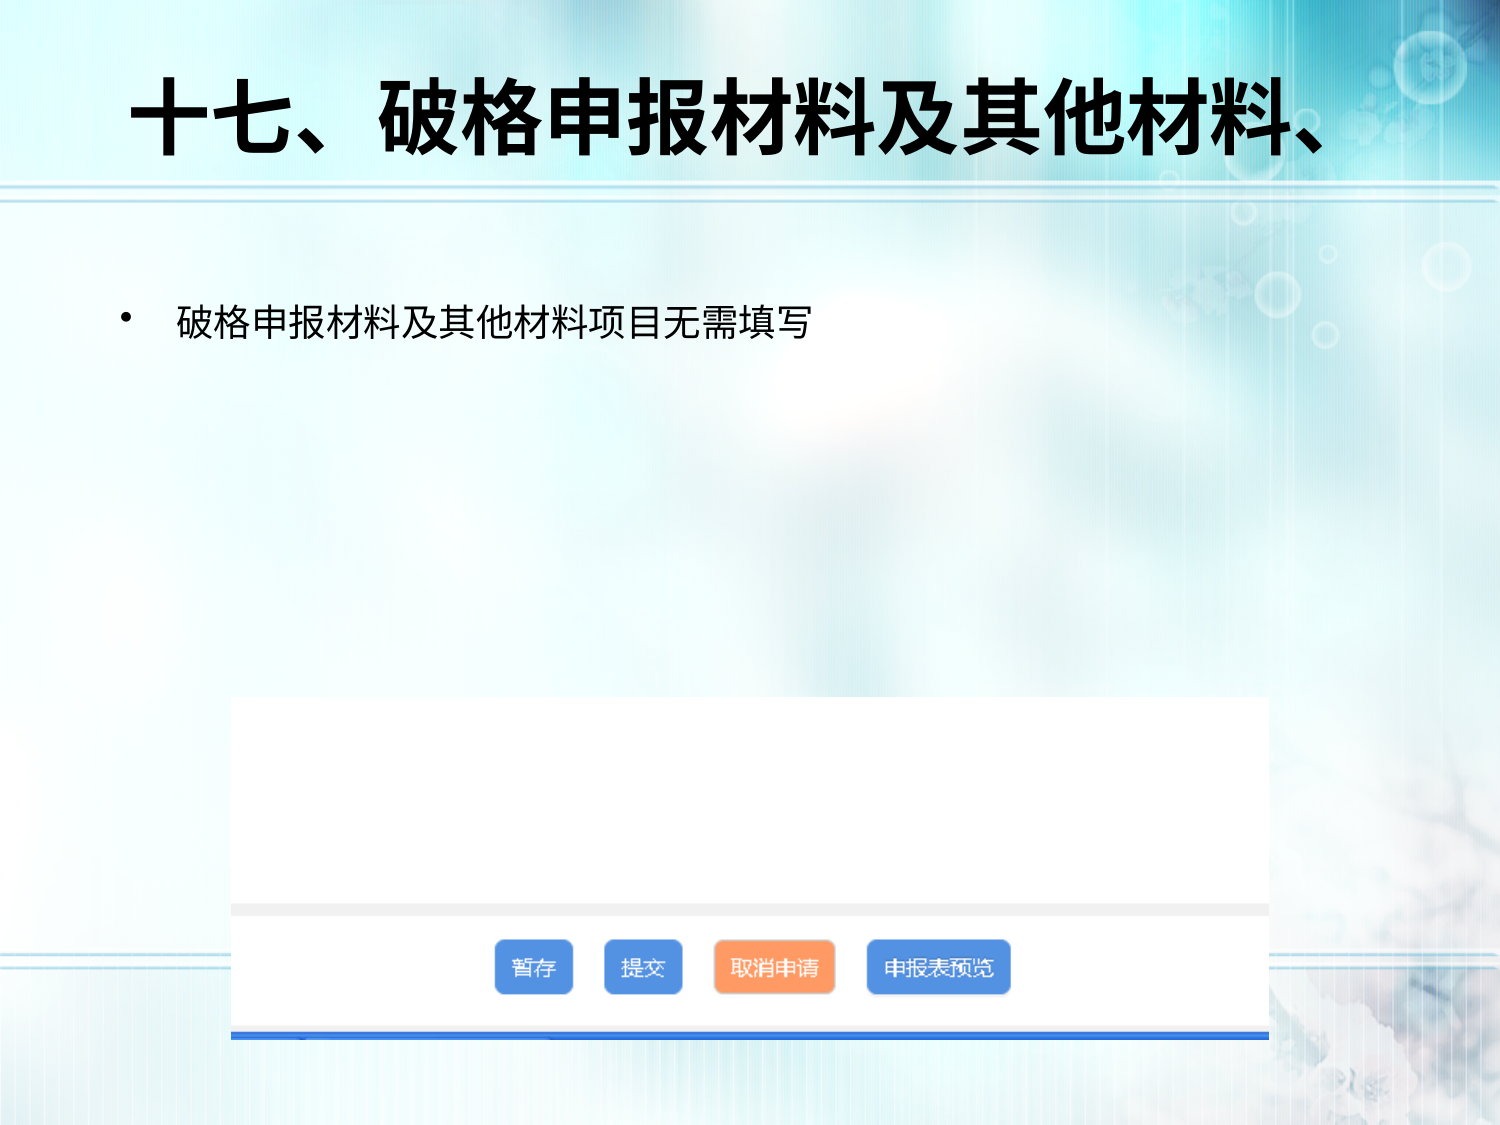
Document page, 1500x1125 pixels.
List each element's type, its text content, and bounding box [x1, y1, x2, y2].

picture [0, 0, 1500, 1125]
title 十七、破格申报材料及其他材料、 [74, 45, 1426, 185]
list 破格申报材料及其他材料项目无需填写 [102, 299, 1492, 1014]
